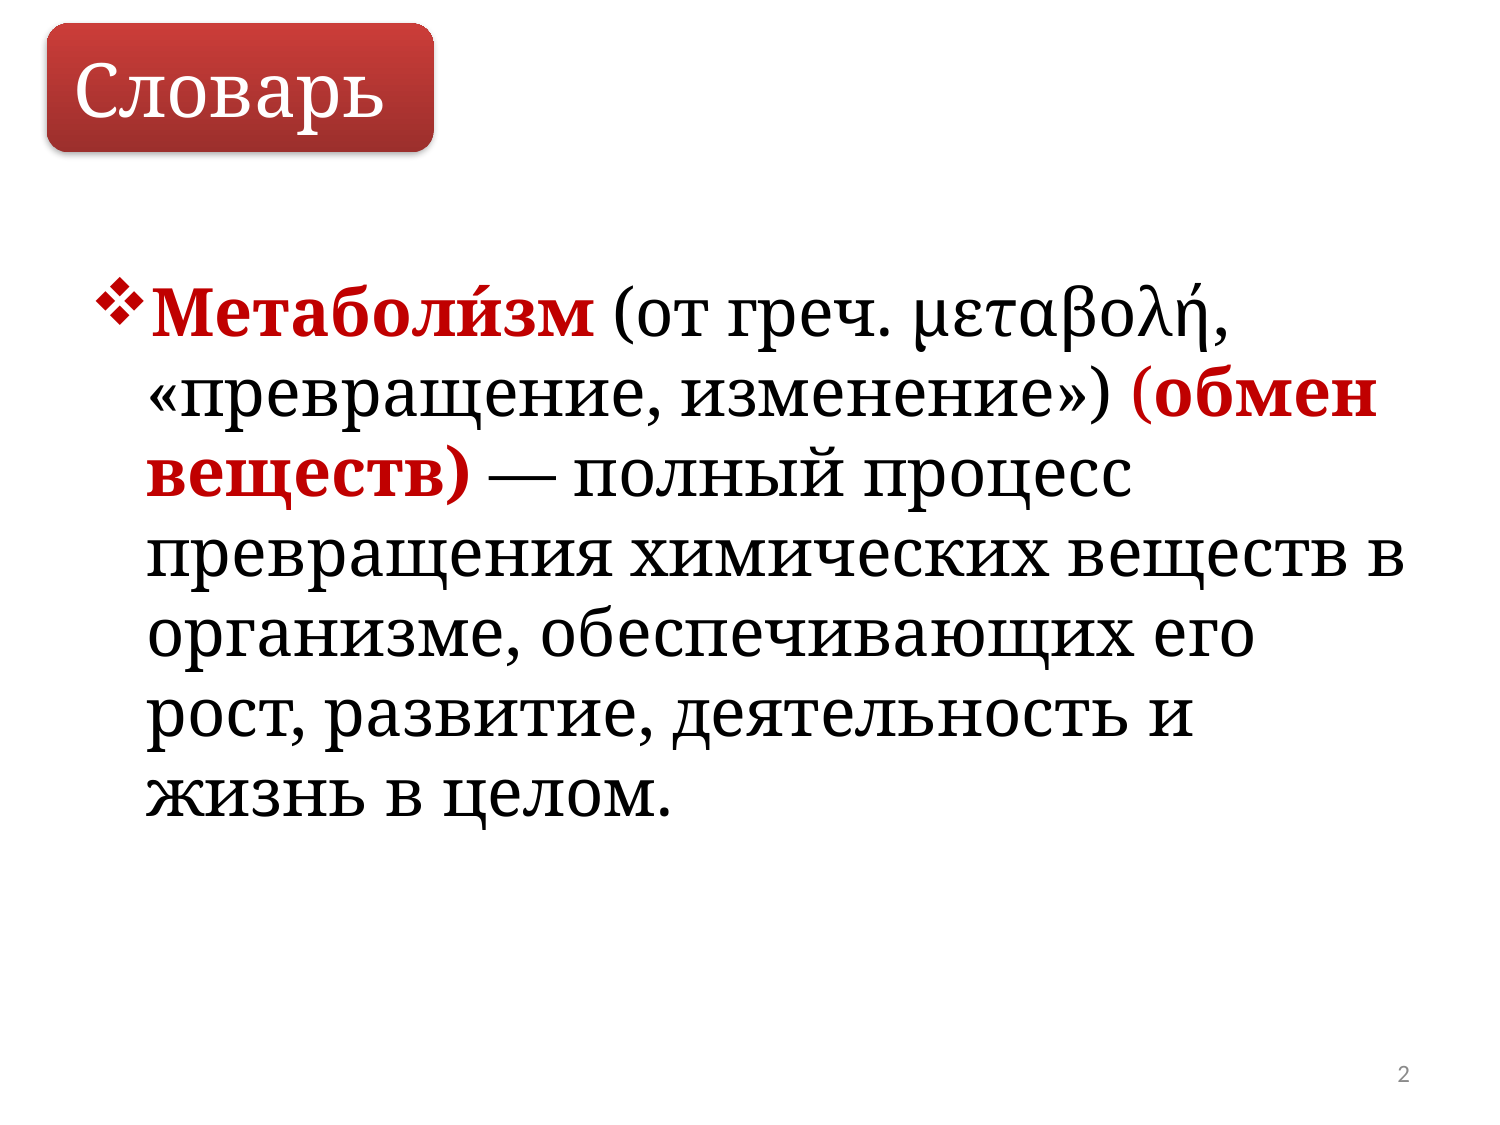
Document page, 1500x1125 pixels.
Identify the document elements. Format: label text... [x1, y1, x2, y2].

list Метаболи́зм (от греч. μεταβολή, «превращение, изменение») (обмен веществ) — полный процесс превращения химических веществ в организме, обеспечивающих его рост, развитие, деятельность и жизнь в целом. [74, 262, 1426, 1006]
text_box Словарь [46, 23, 434, 153]
slide_number 2 [1074, 1042, 1425, 1103]
